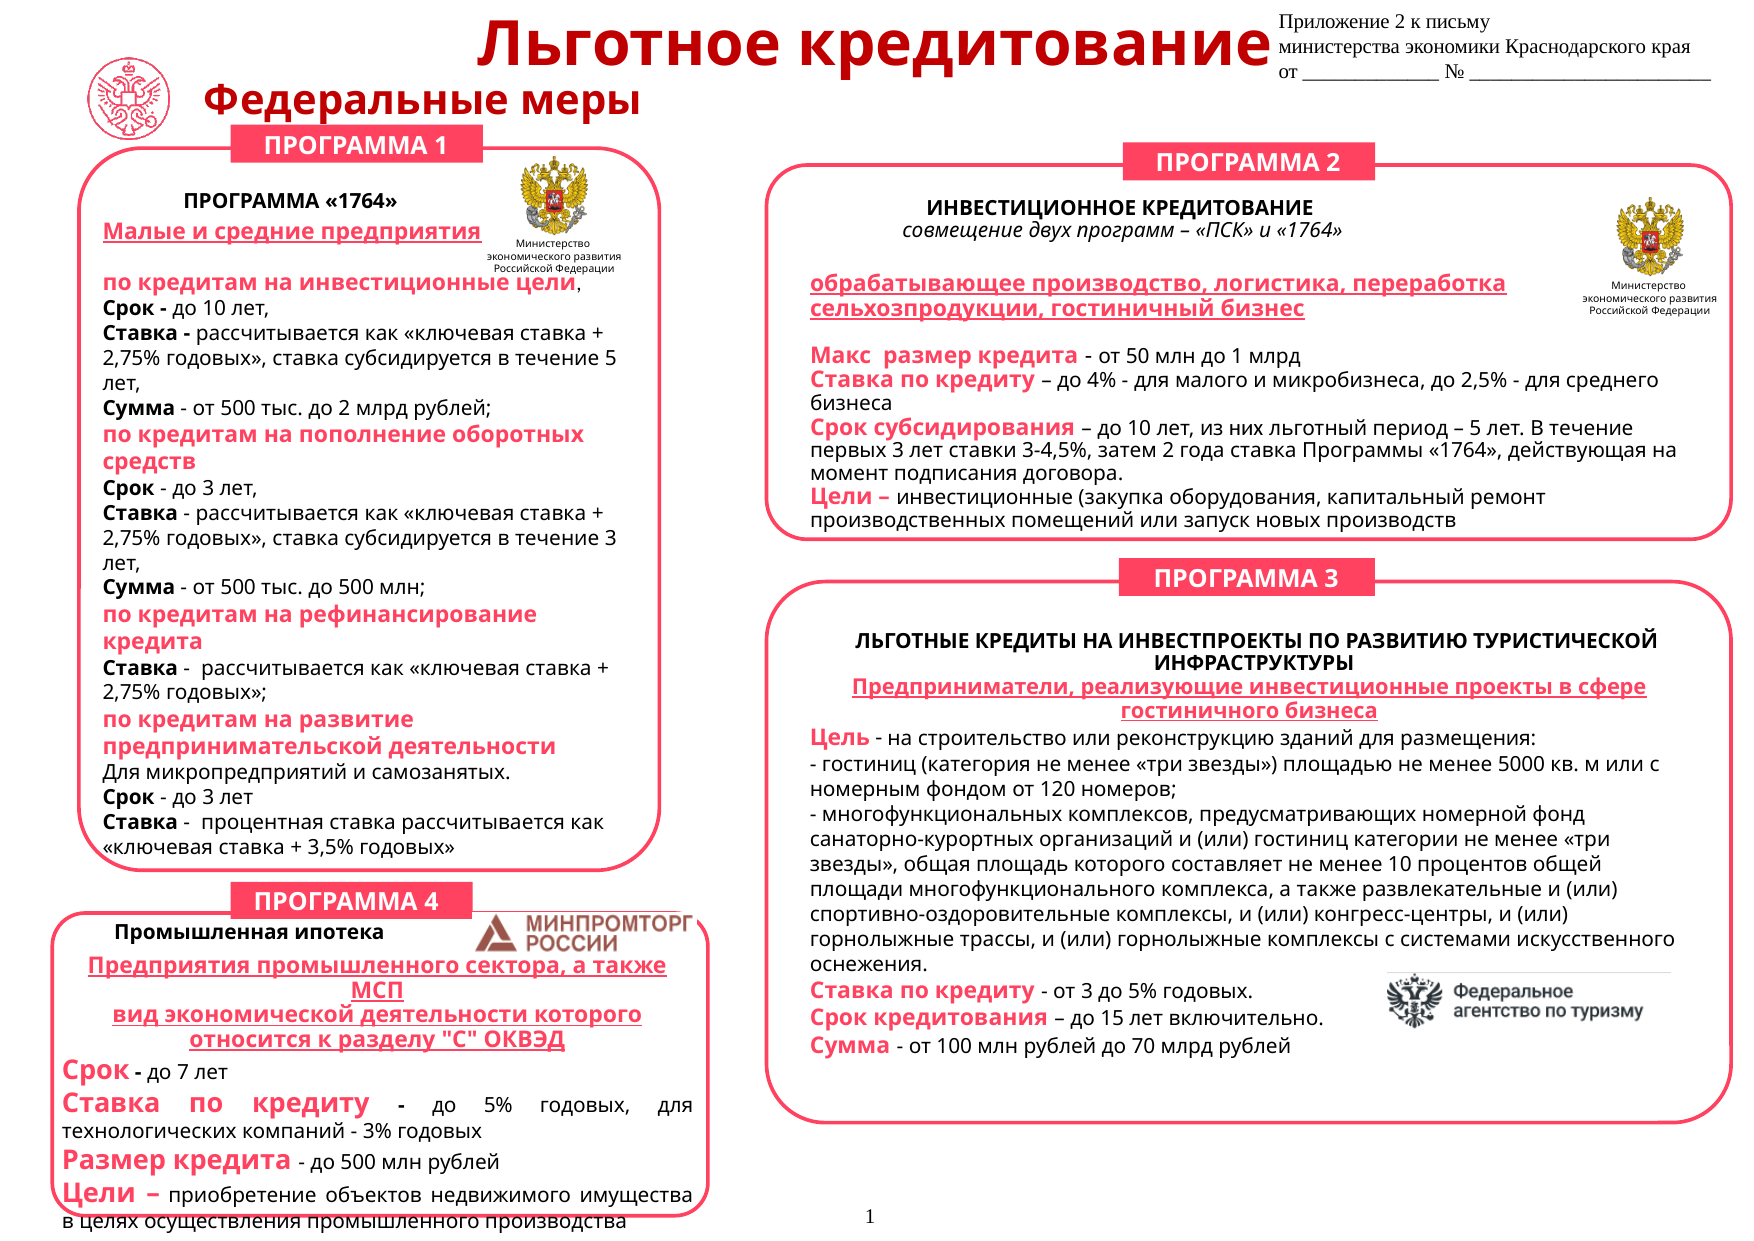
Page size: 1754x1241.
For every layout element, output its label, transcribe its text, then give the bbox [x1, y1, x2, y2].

text_box [118, 867, 620, 872]
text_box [1122, 139, 1376, 216]
text_box обрабатывающее производство, логистика, переработка сельхозпродукции, гостиничный бизнес Макс размер кредита - от 50 млн до 1 млрд Ставка по кредиту – до 4% - для малого и микробизнеса, до 2,5% - для среднего бизнеса Срок субсидирования – до 10 лет, из них льготный период – 5 лет. В течение первых 3 лет ставки 3-4,5%, затем 2 года ставка Программы «1764», действующая на момент подписания договора. Цели – инвестиционные (закупка оборудования, капитальный ремонт производственных помещений или запуск новых производств [795, 264, 1702, 540]
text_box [230, 877, 473, 919]
text_box ПРОГРАММА «1764» [77, 183, 488, 221]
text_box [765, 580, 1733, 1124]
text_box [84, 147, 661, 861]
text_box Приложение 2 к письму министерства экономики Краснодарского края от _____________ № _______________________ [1263, 0, 1731, 90]
text_box [765, 163, 1733, 539]
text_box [1583, 196, 1717, 317]
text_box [1118, 555, 1375, 601]
text_box Предприятия промышленного сектора, а также МСП вид экономической деятельности которого относится к разделу "С" ОКВЭД Срок - до 7 лет Ставка по кредиту - до 5% годовых, для технологических компаний - 3% годовых Размер кредита - до 500 млн рублей Цели – приобретение объектов недвижимого имущества в целях осуществления промышленного производства [47, 918, 708, 1240]
text_box Промышленная ипотека [36, 889, 462, 952]
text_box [488, 155, 621, 275]
text_box Малые и средние предприятия по кредитам на инвестиционные цели, Срок - до 10 лет, Ставка - рассчитывается как «ключевая ставка + 2,75% годовых», ставка субсидируется в течение 5 лет, Сумма - от 500 тыс. до 2 млрд рублей; по кредитам на пополнение оборотных средств Срок - до 3 лет, Ставка - рассчитывается как «ключевая ставка + 2,75% годовых», ставка субсидируется в течение 3 лет, Сумма - от 500 тыс. до 500 млн; по кредитам на рефинансирование кредита Ставка - рассчитывается как «ключевая ставка + 2,75% годовых»; по кредитам на развитие предпринимательской деятельности Для микропредприятий и самозанятых. Срок - до 3 лет Ставка - процентная ставка рассчитывается как «ключевая ставка + 3,5% годовых» [87, 212, 632, 867]
text_box 1 [864, 1202, 876, 1228]
picture [472, 912, 697, 955]
text_box [77, 221, 87, 841]
title Льготное кредитование [108, 11, 1263, 80]
picture [1387, 972, 1671, 1068]
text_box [230, 121, 483, 168]
picture [87, 57, 170, 140]
text_box Предприниматели, реализующие инвестиционные проекты в сфере гостиничного бизнеса Цель - на строительство или реконструкцию зданий для размещения: - гостиниц (категория не менее «три звезды») площадью не менее 5000 кв. м или с номерным фондом от 120 номеров; - многофункциональных комплексов, предусматривающих номерной фонд санаторно-курортных организаций и (или) гостиниц категории не менее «три звезды», общая площадь которого составляет не менее 10 процентов общей площади многофункционального комплекса, а также развлекательные и (или) спортивно-оздоровительные комплексы, и (или) конгресс-центры, и (или) горнолыжные трассы, и (или) горнолыжные комплексы с системами искусственного оснежения. Ставка по кредиту - от 3 до 5% годовых. Срок кредитования – до 15 лет включительно. Сумма - от 100 млн рублей до 70 млрд рублей [795, 668, 1704, 1065]
text_box ИНВЕСТИЦИОННОЕ КРЕДИТОВАНИЕ совмещение двух программ – «ПСК» и «1764» [836, 189, 1409, 250]
text_box Федеральные меры [201, 70, 935, 124]
text_box ЛЬГОТНЫЕ КРЕДИТЫ НА ИНВЕСТПРОЕКТЫ ПО РАЗВИТИЮ ТУРИСТИЧЕСКОЙ ИНФРАСТРУКТУРЫ [809, 623, 1704, 668]
